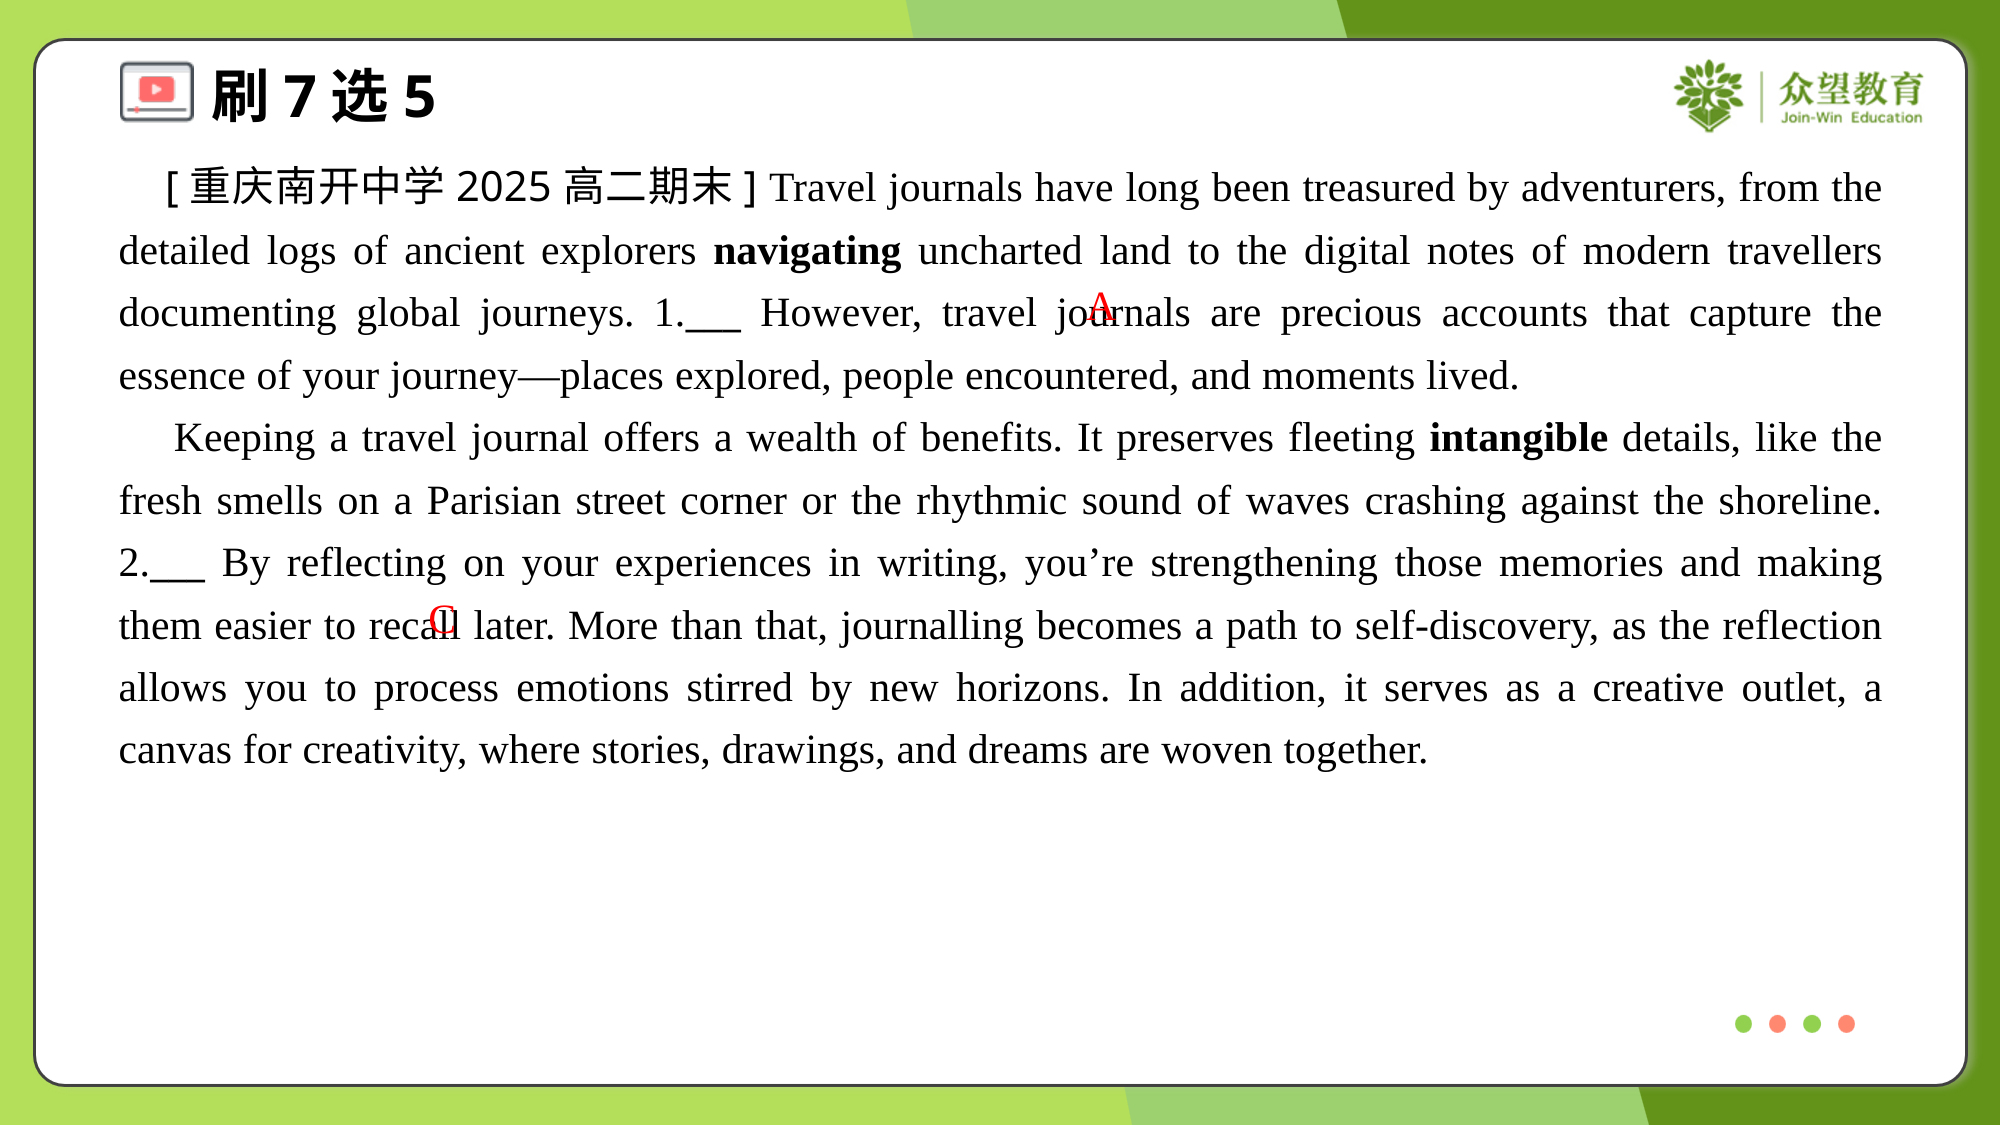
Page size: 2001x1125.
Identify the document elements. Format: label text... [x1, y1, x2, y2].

text_box C [423, 578, 461, 637]
text_box A [1081, 266, 1121, 324]
picture [0, 0, 2000, 1125]
text_box [重庆南开中学2025高二期末] Travel journals have long been treasured by adventurers, from the detailed logs of ancient explorers navigating uncharted land to the digital notes of modern travellers documenting global journeys. 1.___ However, travel journals are precious accounts that capture the essence of your journey—places explored, people encountered, and moments lived. Keeping a travel journal offers a wealth of benefits. It preserves fleeting intangible details, like the fresh smells on a Parisian street corner or the rhythmic sound of waves crashing against the shoreline. 2.___ By reflecting on your experiences in writing, you’re strengthening those memories and making them easier to recall later. More than that, journalling becomes a path to self-discovery, as the reflection allows you to process emotions stirred by new horizons. In addition, it serves as a creative outlet, a canvas for creativity, where stories, drawings, and dreams are woven together. [118, 147, 1883, 898]
